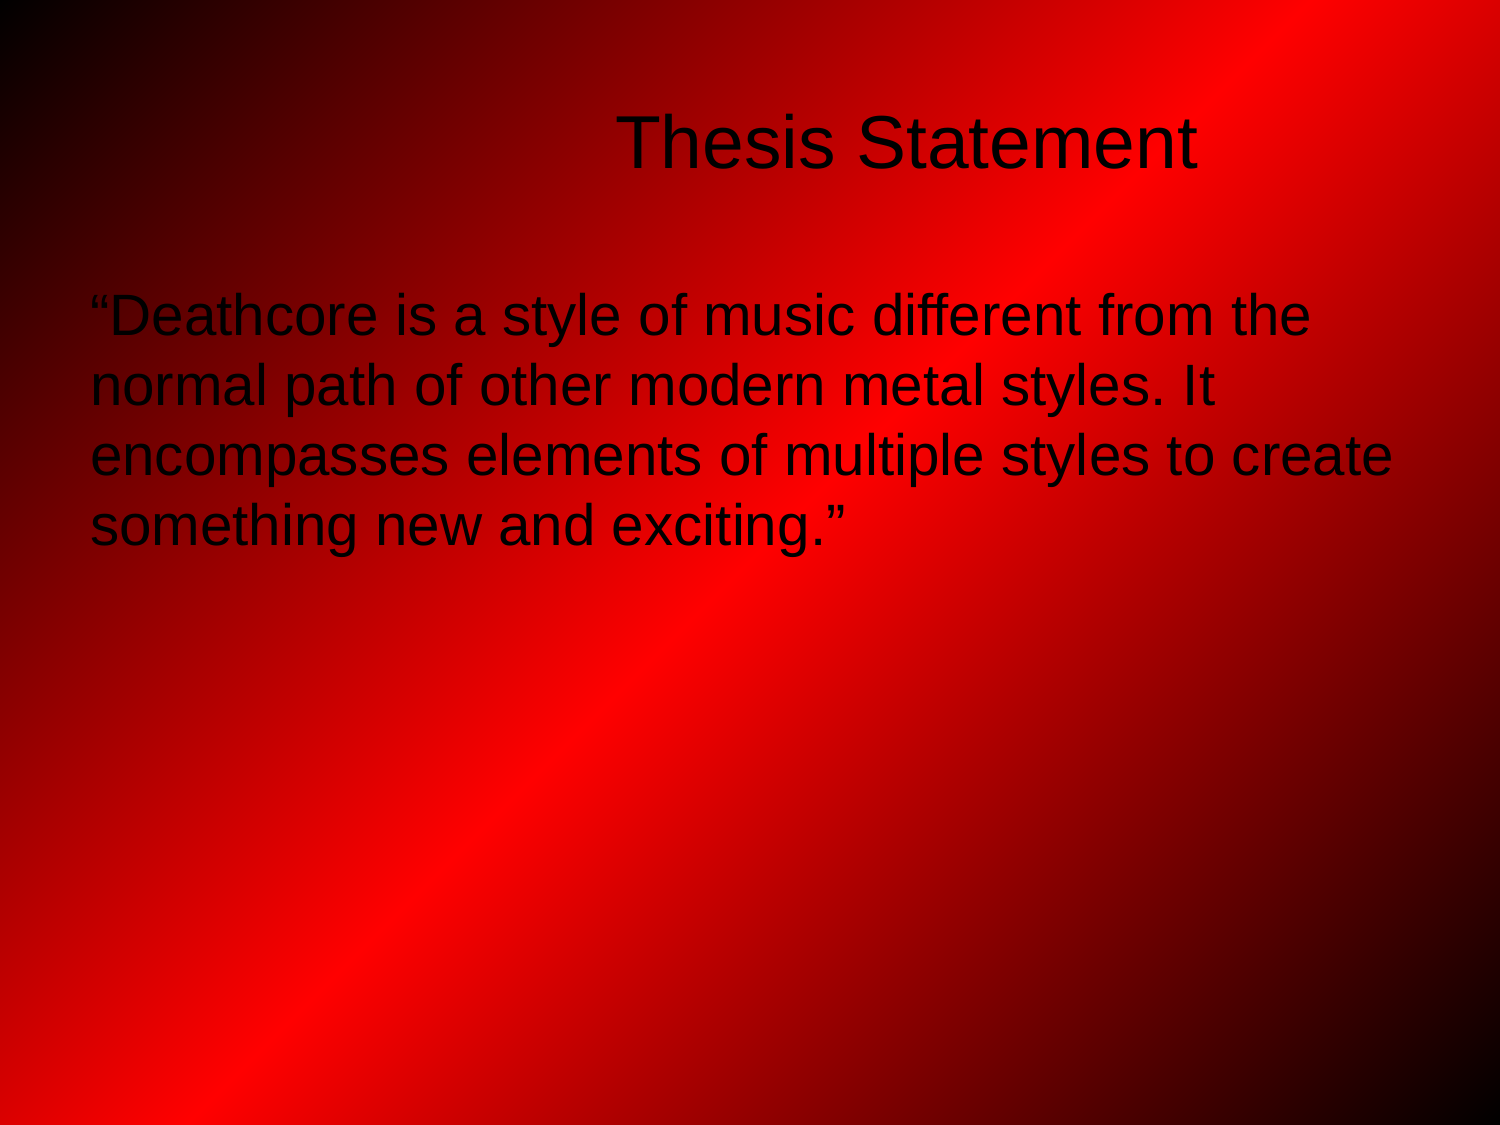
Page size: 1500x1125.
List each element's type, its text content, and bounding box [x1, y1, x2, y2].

list “Deathcore is a style of music different from the normal path of other modern metal styles. It encompasses elements of multiple styles to create something new and exciting.” [74, 262, 1426, 1006]
title Thesis Statement [599, 44, 1426, 233]
